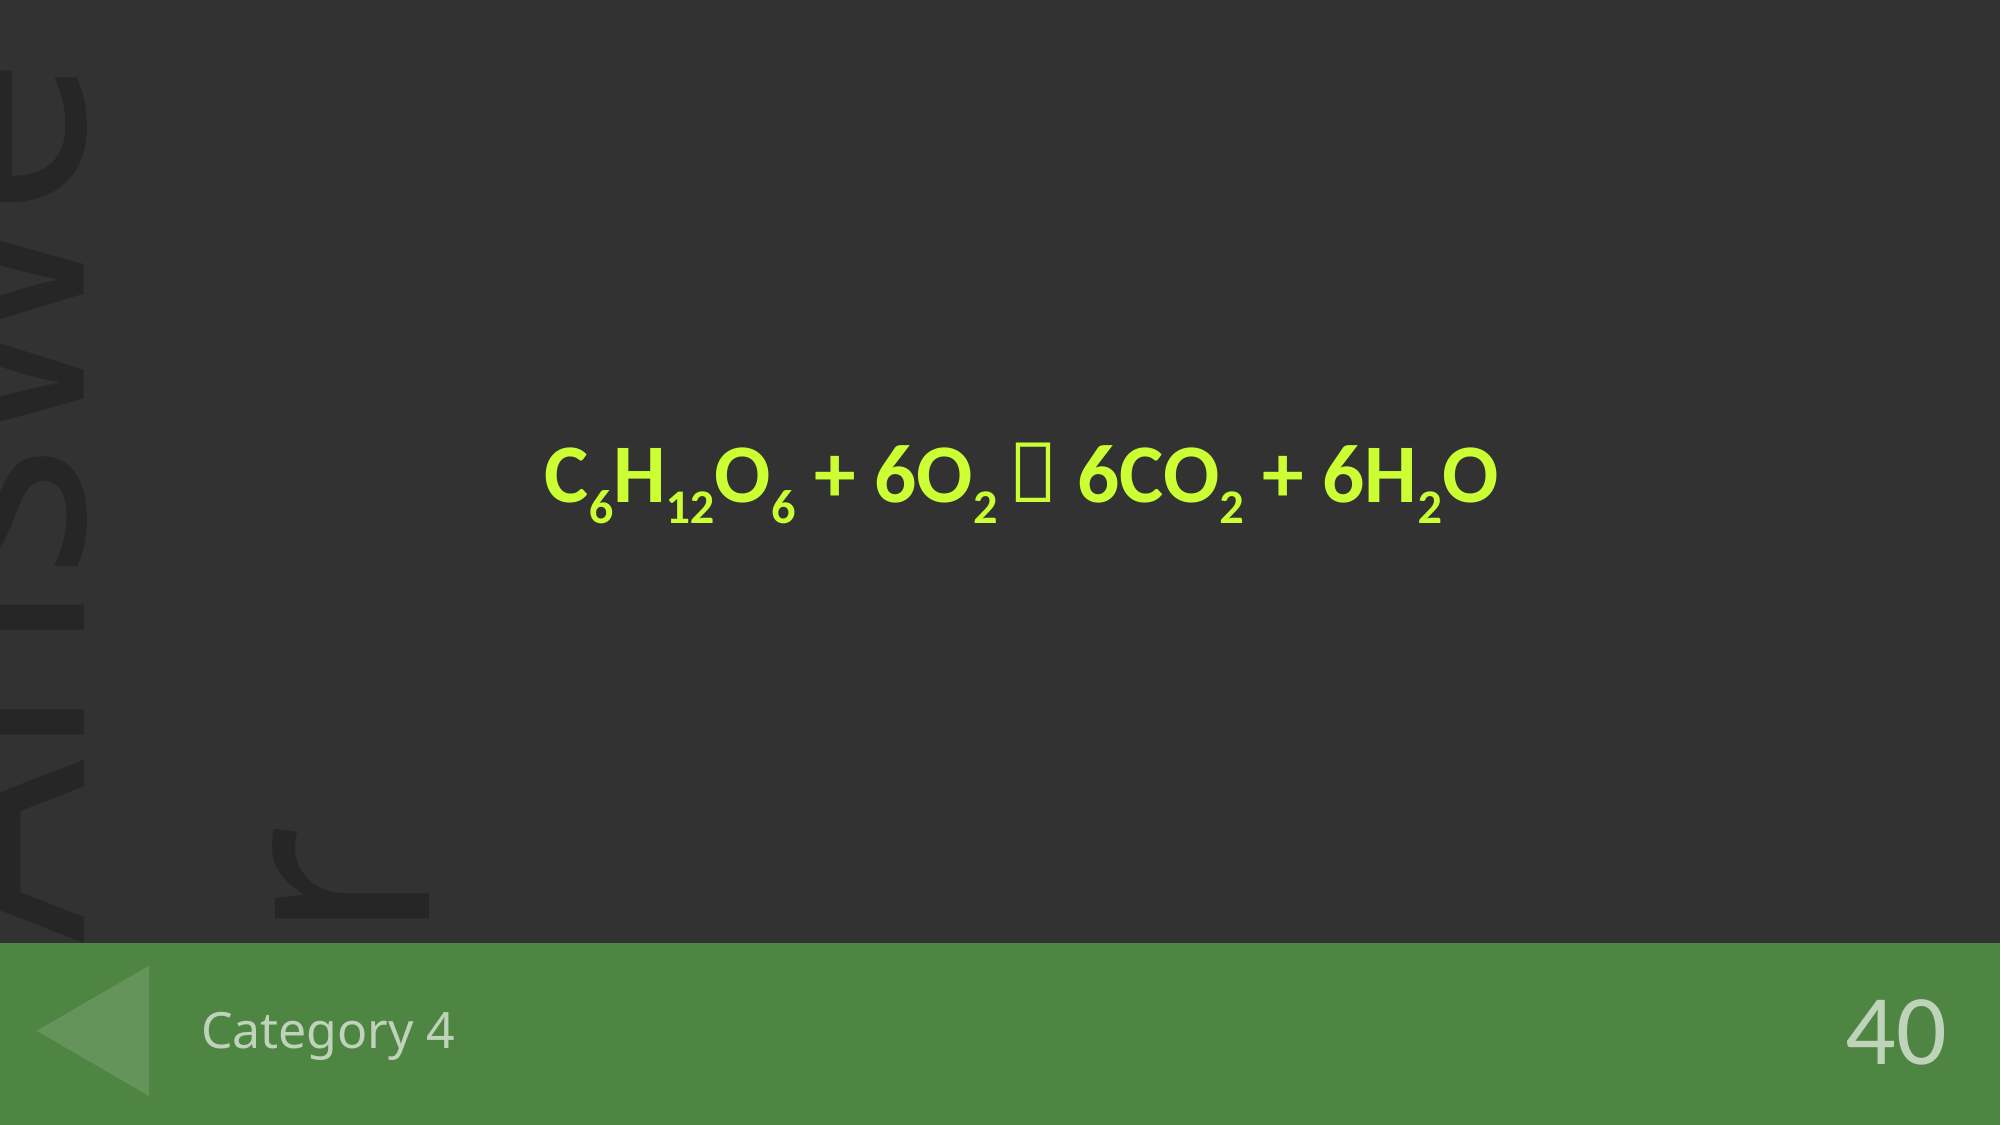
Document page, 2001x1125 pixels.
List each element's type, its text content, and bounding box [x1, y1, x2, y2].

list 40 [1494, 967, 1963, 1097]
title Category 4 [185, 967, 1494, 1097]
list C6H12O6 + 6O2  6CO2 + 6H2O [302, 307, 1760, 636]
